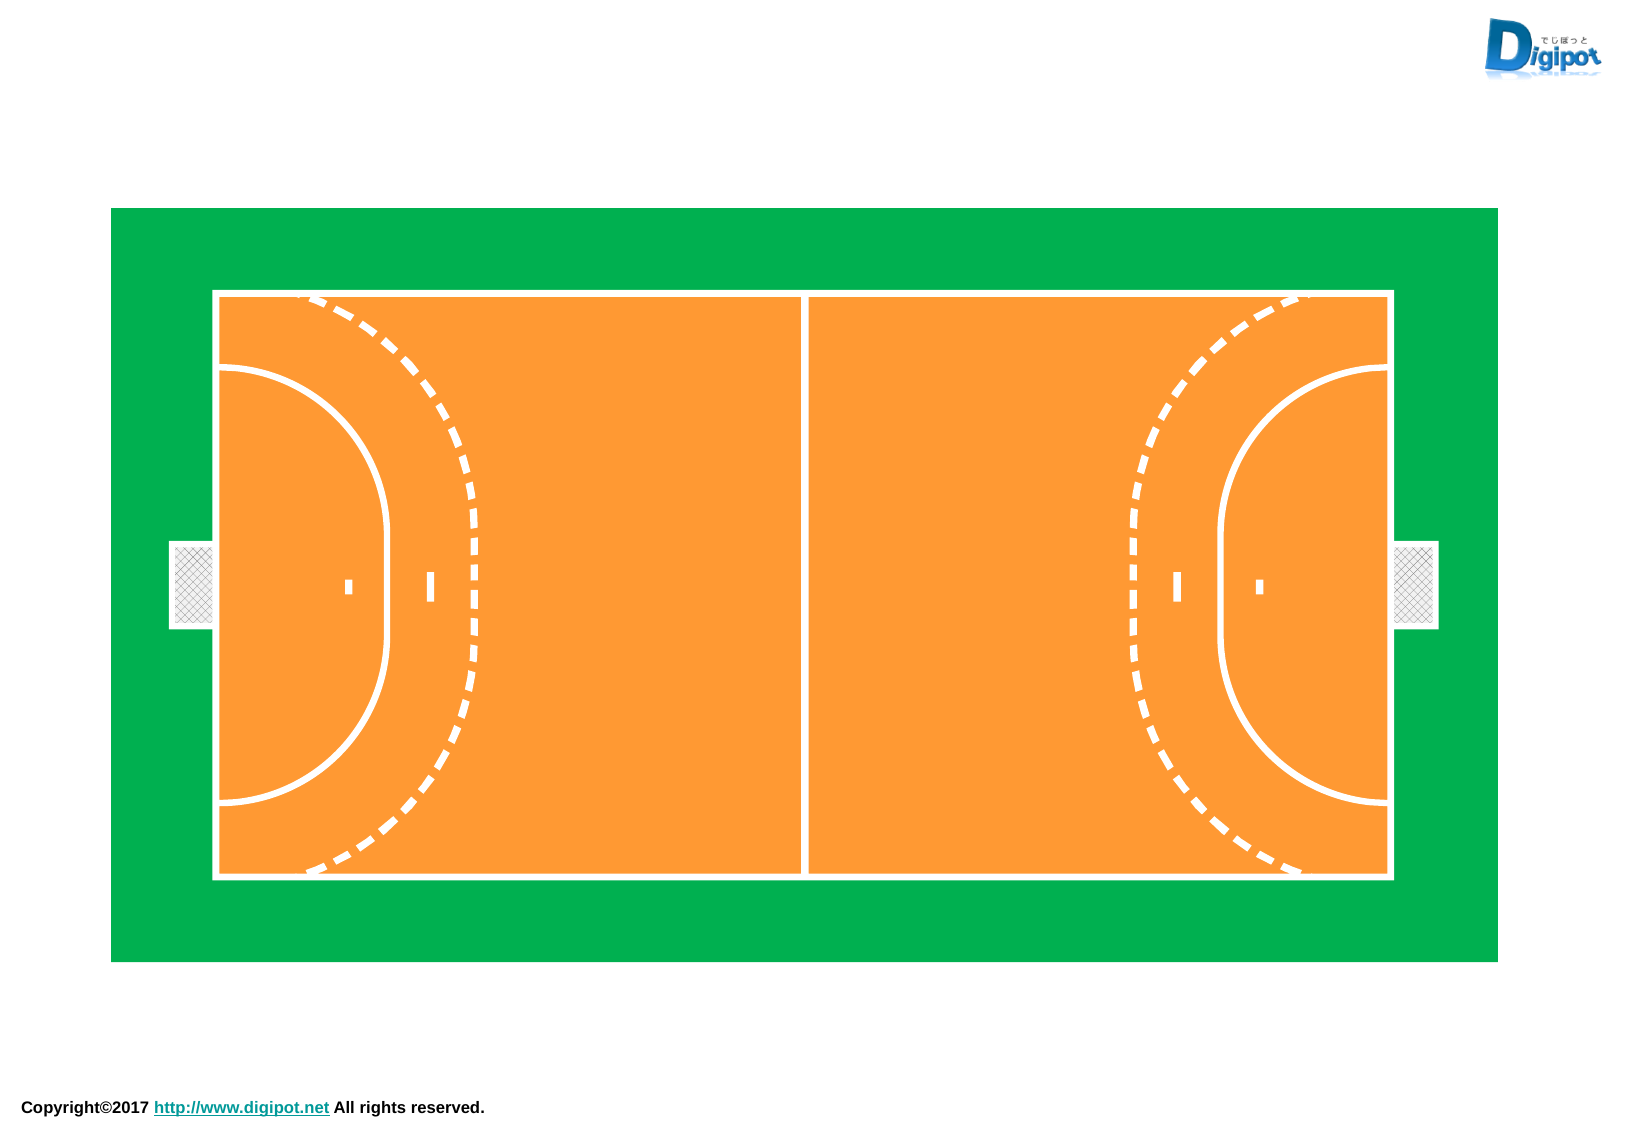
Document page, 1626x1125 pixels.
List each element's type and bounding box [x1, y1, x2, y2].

text_box [110, 207, 1499, 963]
picture [1485, 18, 1602, 82]
